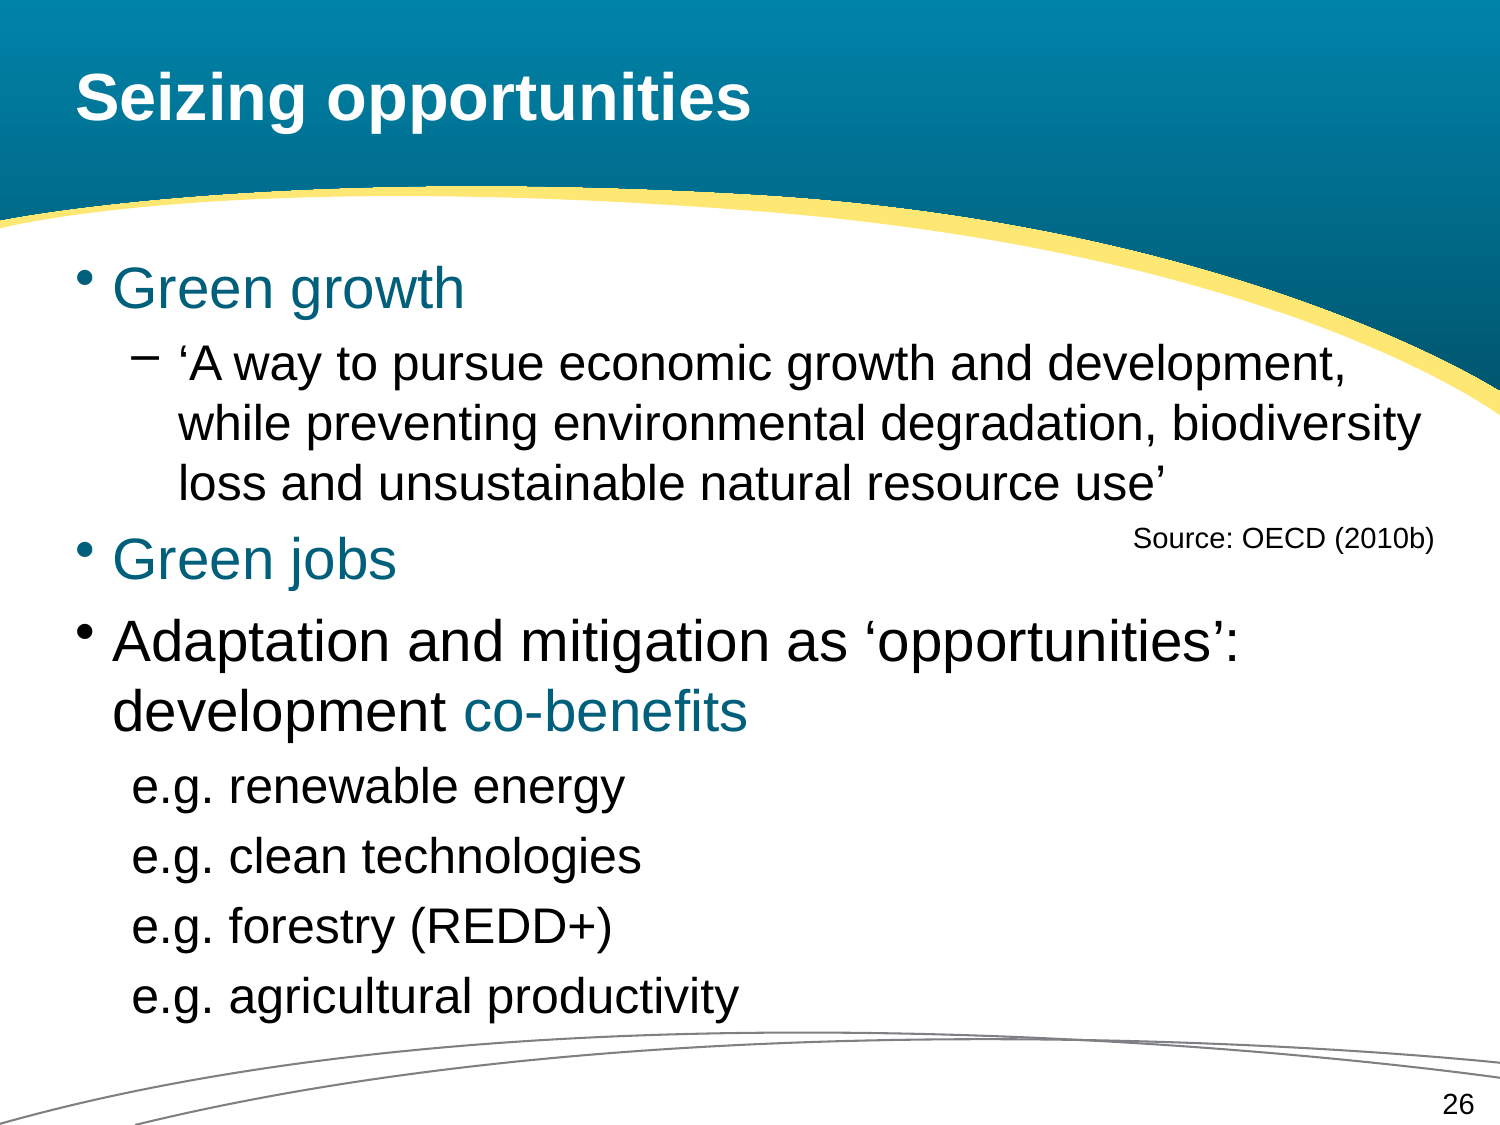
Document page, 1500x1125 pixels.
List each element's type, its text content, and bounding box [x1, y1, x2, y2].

text_box Source: OECD (2010b) [1025, 512, 1450, 563]
list Green growth ‘A way to pursue economic growth and development, while preventing environmental degradation, biodiversity loss and unsustainable natural resource use’ Green jobs Adaptation and mitigation as ‘opportunities’: development co-benefits e.g. renewable energy e.g. clean technologies e.g. forestry (REDD+) e.g. agricultural productivity [74, 249, 1476, 1038]
title Seizing opportunities [74, 0, 1476, 188]
slide_number 26 [1124, 1084, 1476, 1113]
